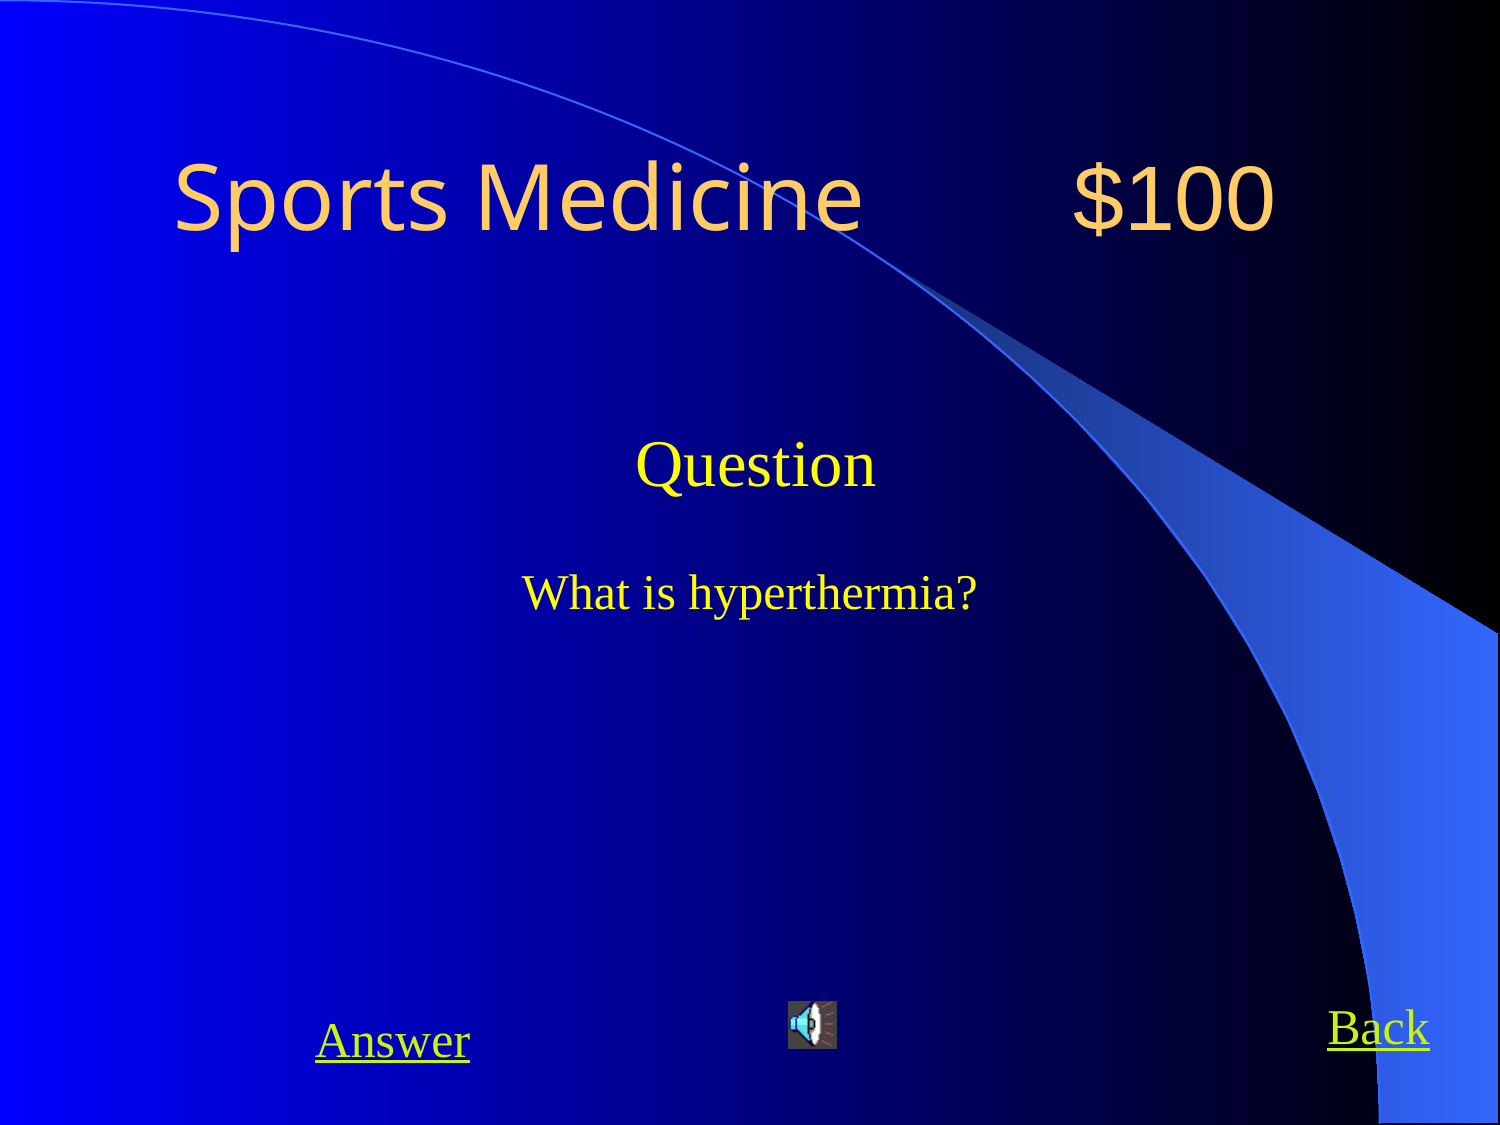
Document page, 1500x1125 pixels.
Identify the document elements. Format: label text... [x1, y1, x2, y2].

title Sports Medicine $100 [87, 99, 1363, 288]
picture [787, 999, 838, 1051]
text_box Question What is hyperthermia? [99, 412, 1413, 688]
text_box Back [1312, 987, 1446, 1063]
text_box Answer [300, 999, 625, 1075]
